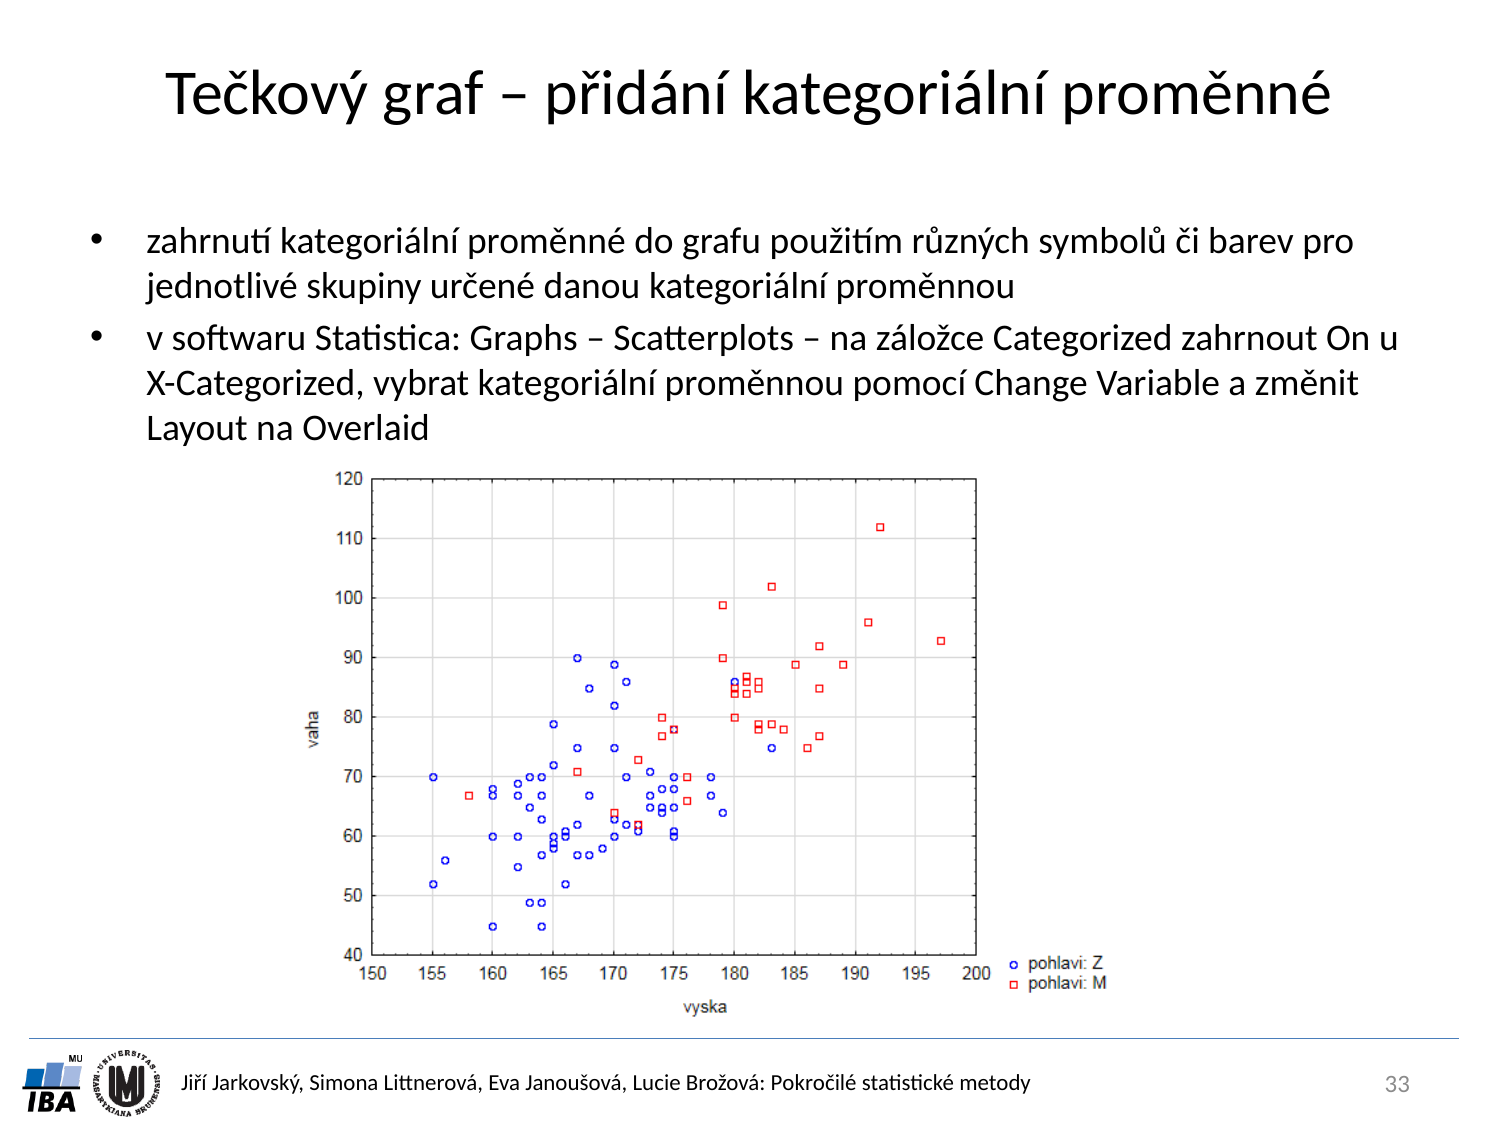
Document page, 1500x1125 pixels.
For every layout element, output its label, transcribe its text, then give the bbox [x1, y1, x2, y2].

list zahrnutí kategoriální proměnné do grafu použitím různých symbolů či barev pro jednotlivé skupiny určené danou kategoriální proměnnou v softwaru Statistica: Graphs – Scatterplots – na záložce Categorized zahrnout On u X-Categorized, vybrat kategoriální proměnnou pomocí Change Variable a změnit Layout na Overlaid [75, 208, 1425, 1005]
slide_number 33 [1074, 1052, 1425, 1113]
picture [292, 470, 1117, 1026]
title Tečkový graf – přidání kategoriální proměnné [75, 42, 1425, 135]
picture [22, 1055, 82, 1112]
picture [93, 1050, 160, 1117]
